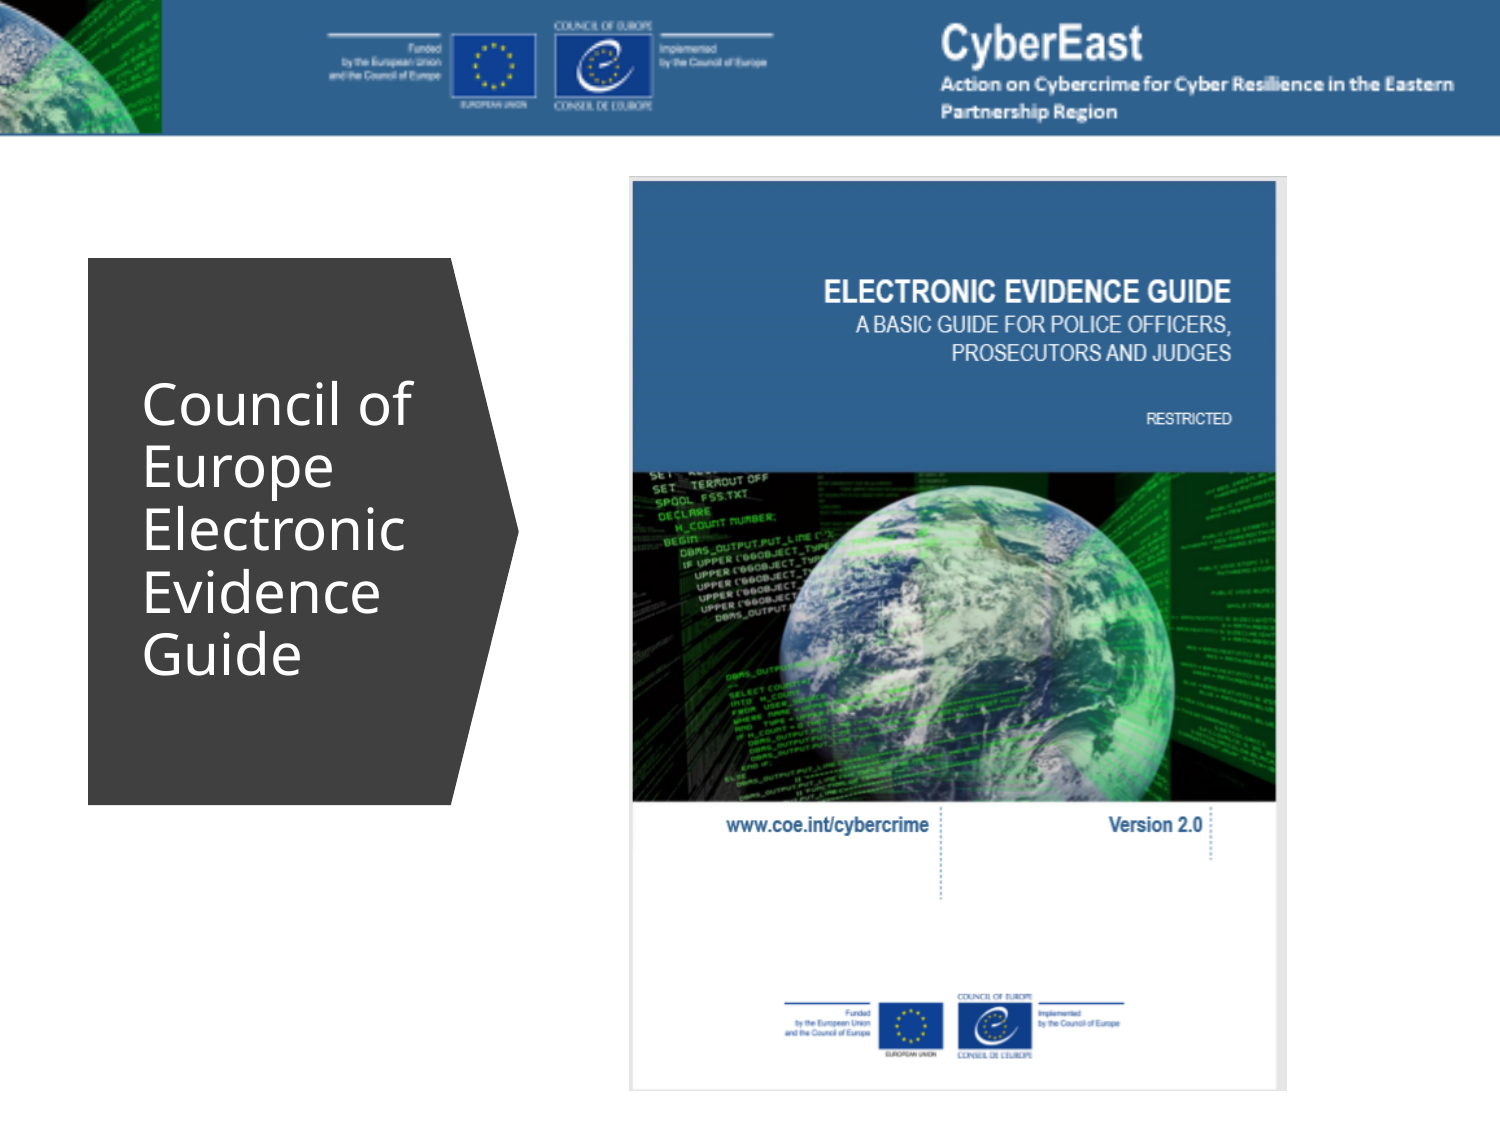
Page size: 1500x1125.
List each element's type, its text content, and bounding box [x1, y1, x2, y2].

picture [0, 0, 1500, 1125]
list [629, 176, 1288, 1091]
text_box [87, 257, 520, 807]
title Council of Europe Electronic Evidence Guide [126, 322, 450, 741]
